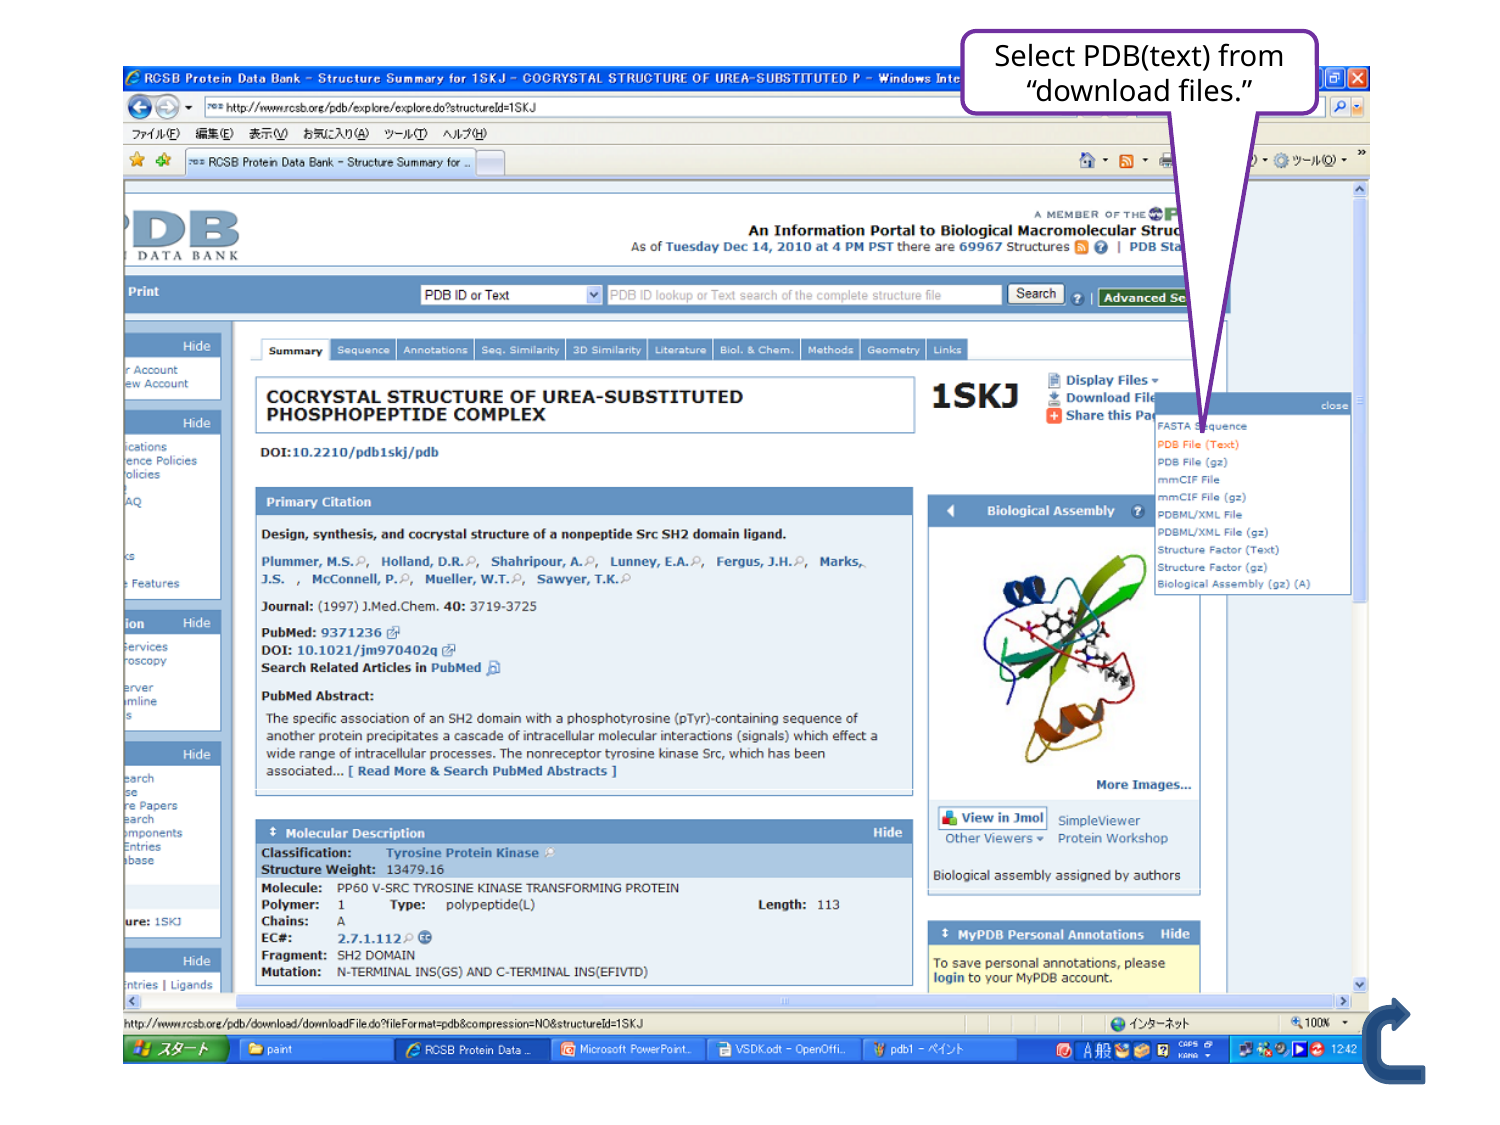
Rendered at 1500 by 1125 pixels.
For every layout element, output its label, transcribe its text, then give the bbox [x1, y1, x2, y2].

picture [123, 66, 1370, 1064]
text_box Select PDB(text) from “download files.” [962, 30, 1317, 64]
text_box [1366, 997, 1426, 1085]
